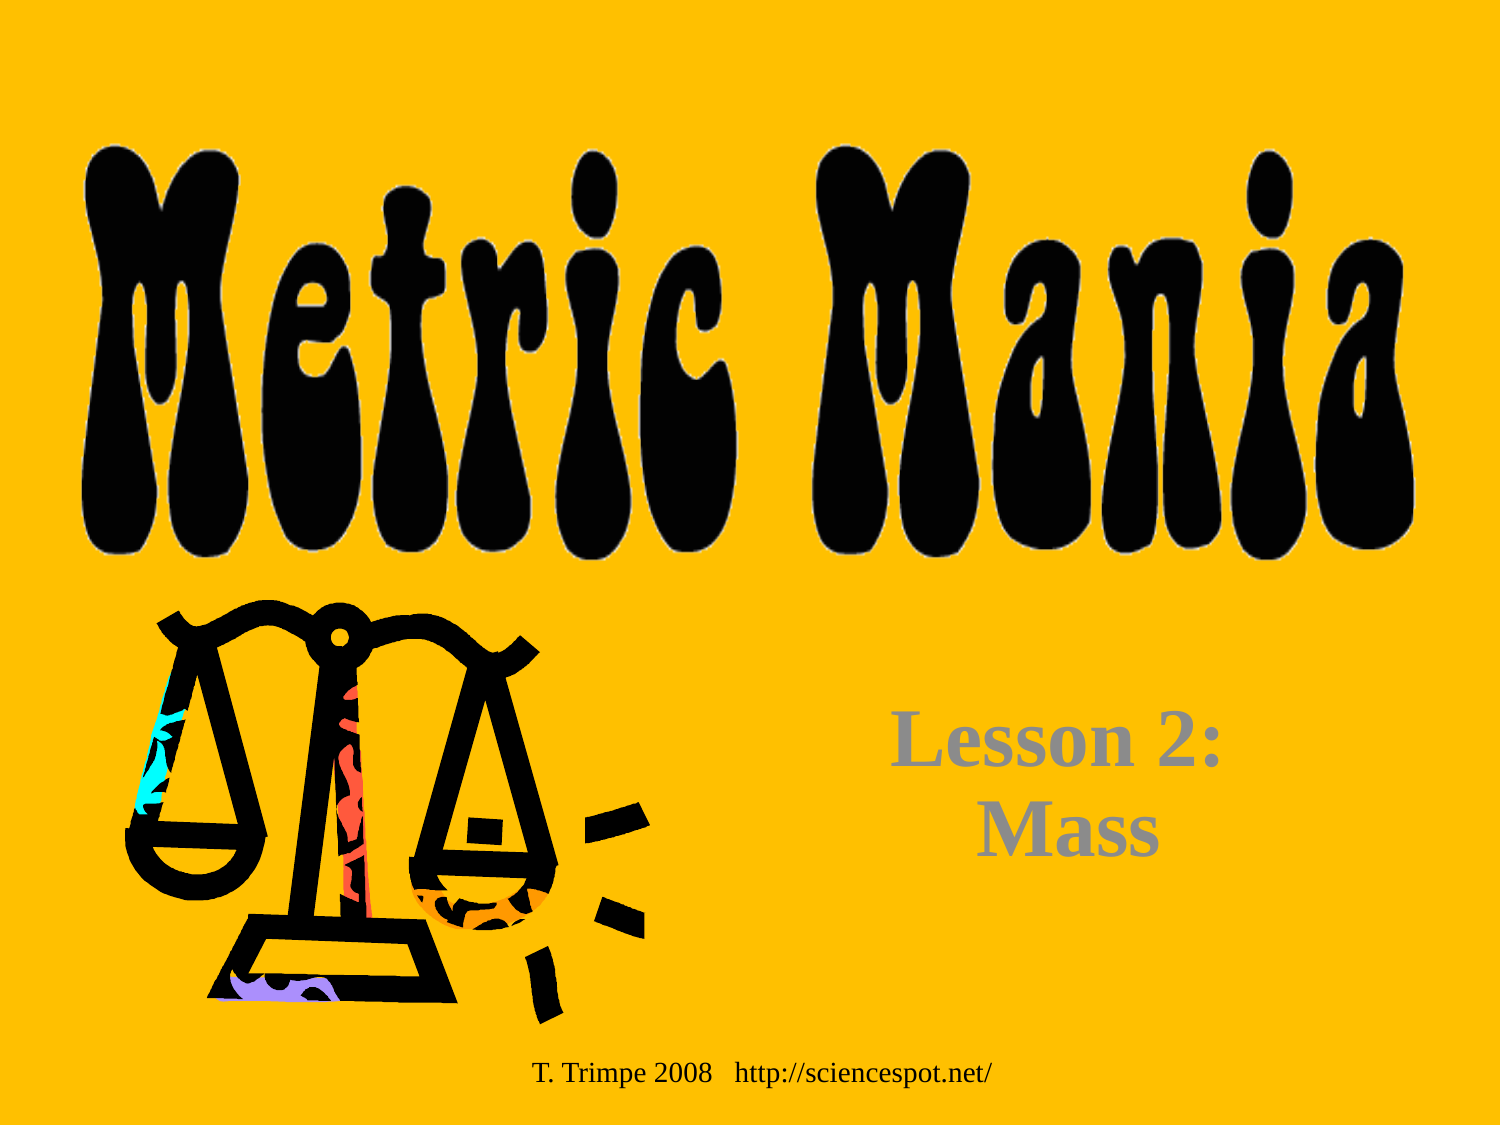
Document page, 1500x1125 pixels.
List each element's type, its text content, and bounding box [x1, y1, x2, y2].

subtitle Lesson 2: Mass [774, 687, 1363, 900]
picture [37, 124, 1463, 1025]
text_box T. Trimpe 2008 http://sciencespot.net/ [237, 1050, 1288, 1100]
